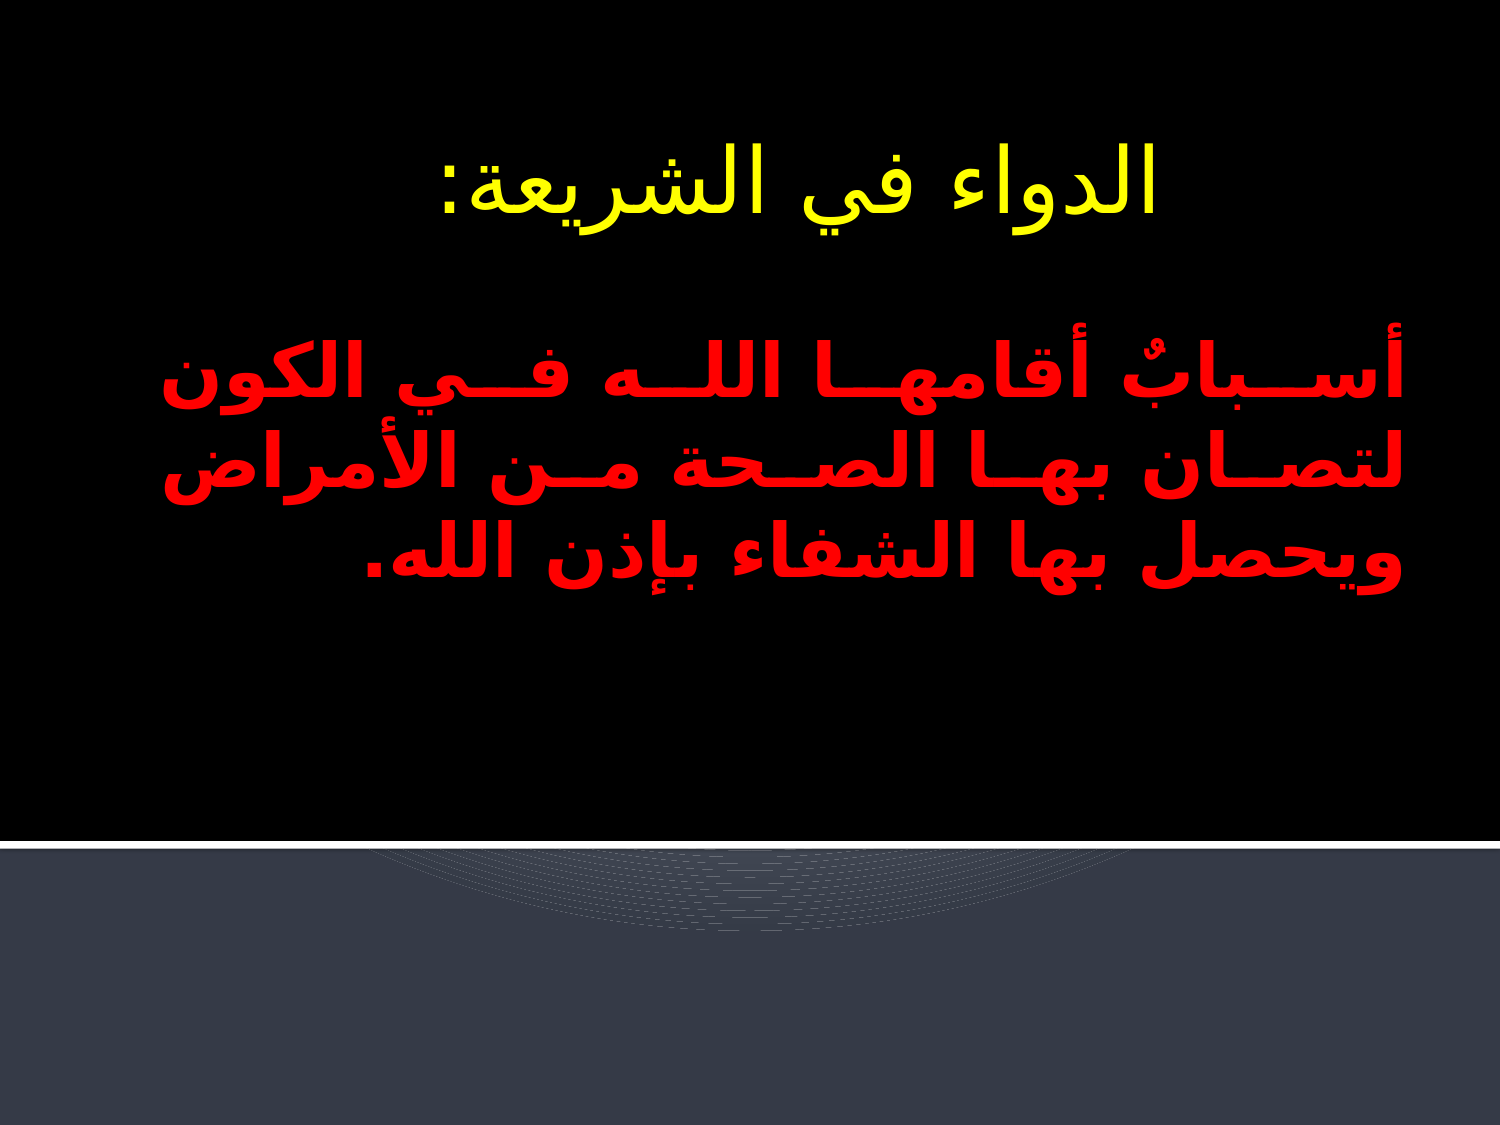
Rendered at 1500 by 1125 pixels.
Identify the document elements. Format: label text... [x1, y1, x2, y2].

subtitle الدواء في الشريعة: أسبابٌ أقامها الله في الكون لتصان بها الصحة من الأمراض ويحصل بها الشفاء بإذن الله. [140, 128, 1416, 832]
